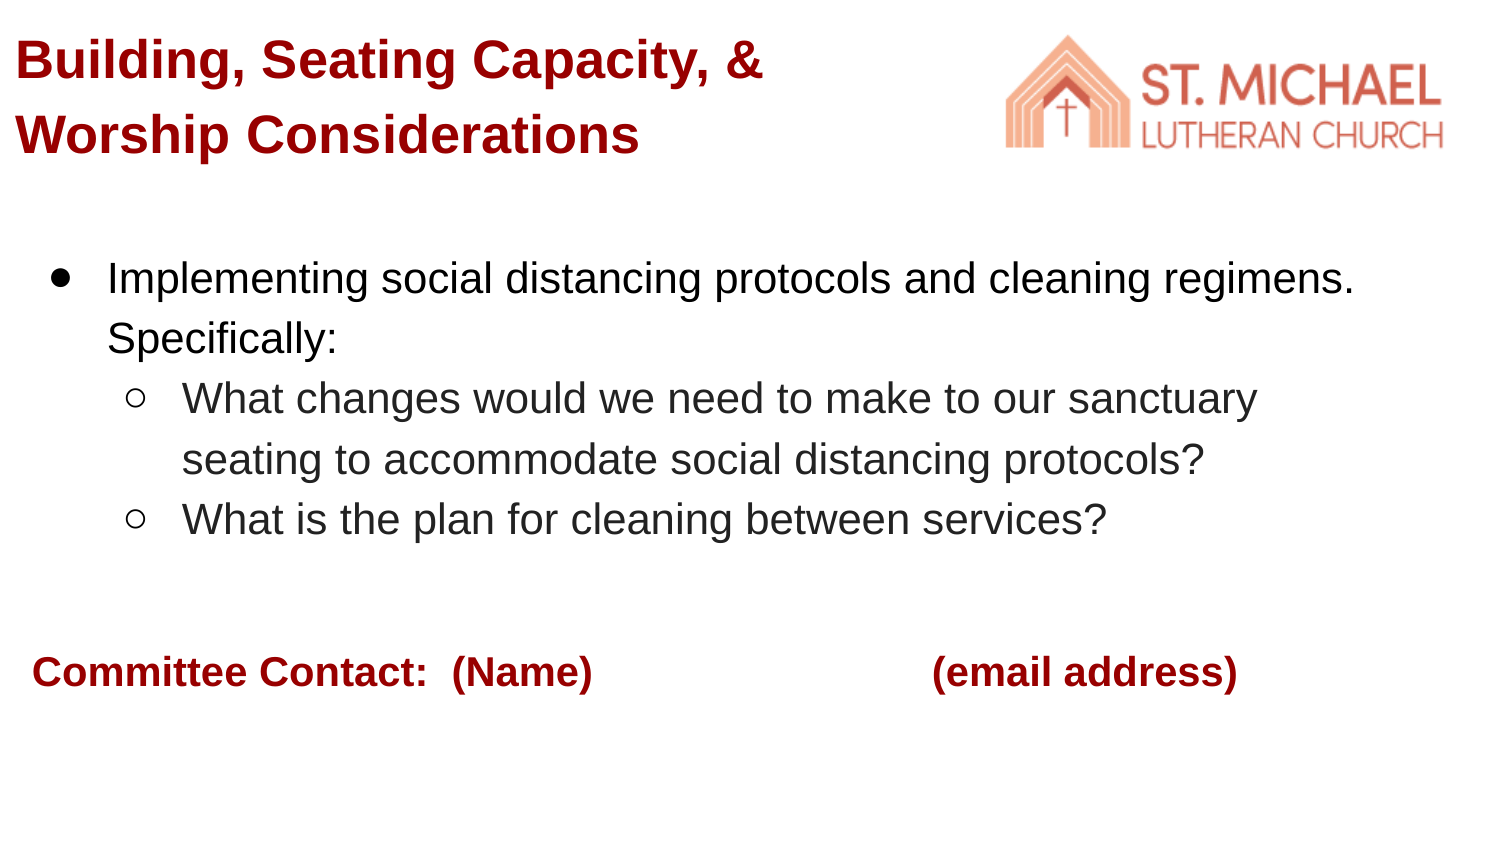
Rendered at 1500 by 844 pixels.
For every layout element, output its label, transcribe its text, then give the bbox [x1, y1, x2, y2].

title Building, Seating Capacity, & Worship Considerations [0, 0, 1398, 246]
picture [996, 22, 1450, 164]
list Implementing social distancing protocols and cleaning regimens. Specifically: What changes would we need to make to our sanctuary seating to accommodate social distancing protocols? What is the plan for cleaning between services? Committee Contact: (Name) (email address) [16, 226, 1415, 787]
